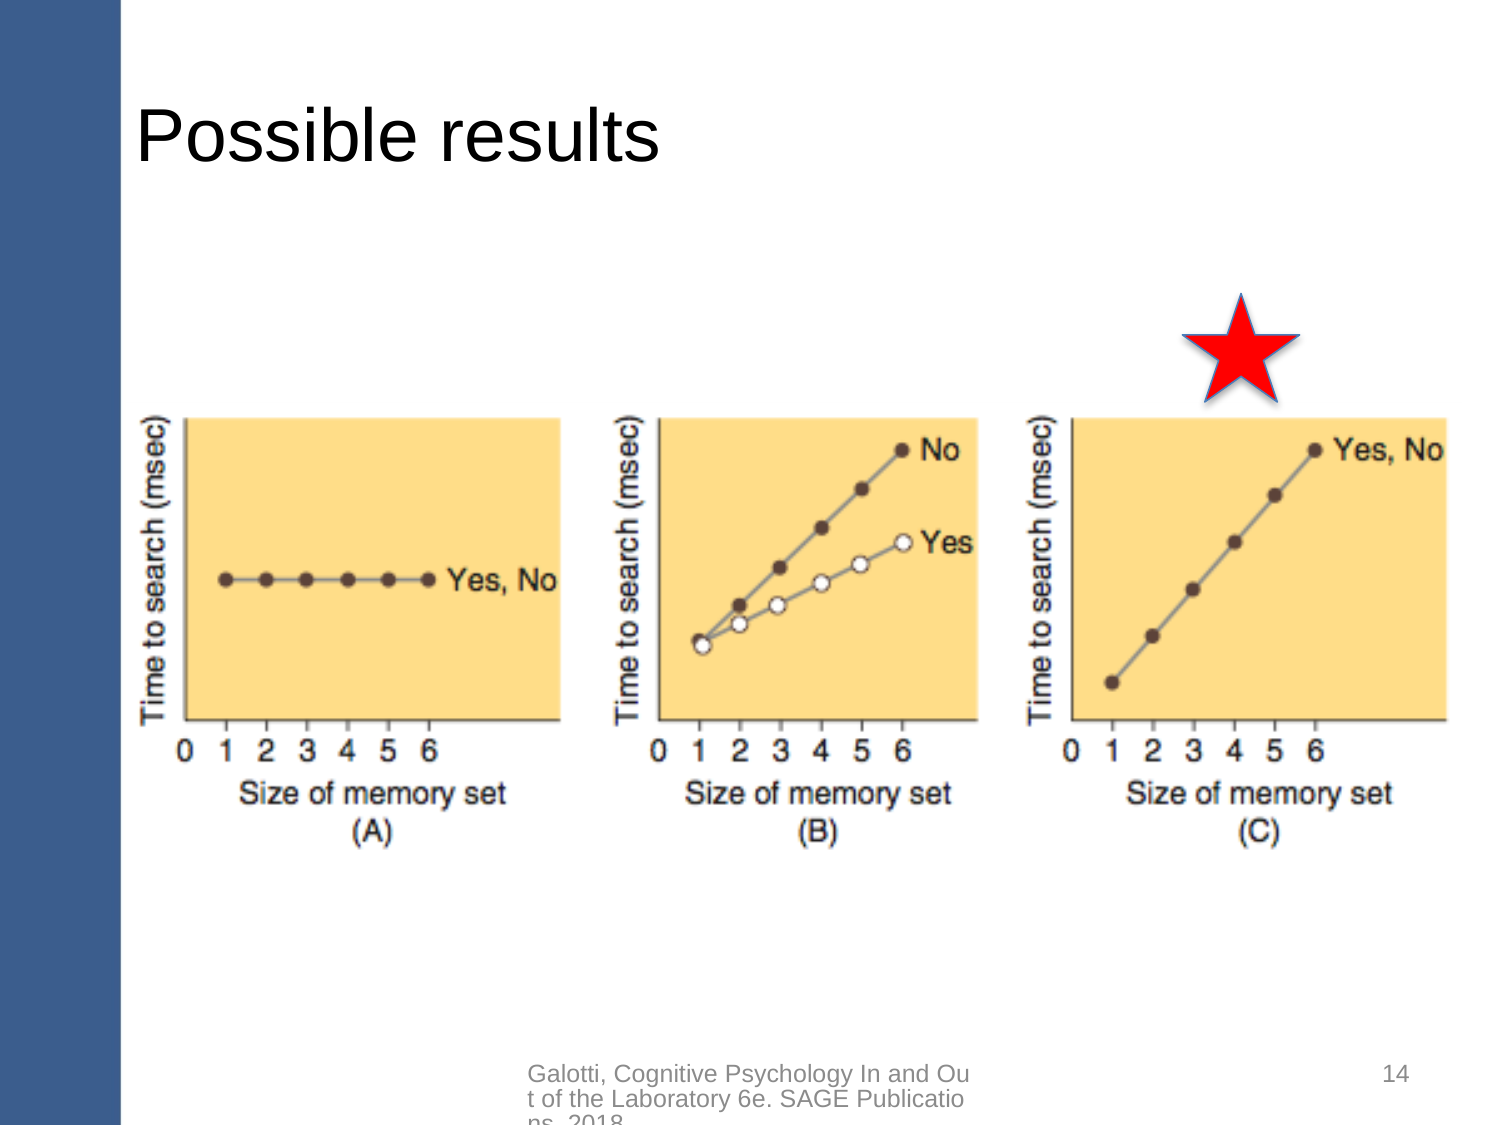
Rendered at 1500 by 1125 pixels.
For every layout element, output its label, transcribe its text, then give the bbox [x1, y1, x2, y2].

slide_number 14 [1074, 1042, 1425, 1103]
text_box [1181, 292, 1301, 400]
picture [0, 0, 1500, 1125]
footer Galotti, Cognitive Psychology In and Out of the Laboratory 6e. SAGE Publications, 2018. [512, 1042, 988, 1103]
title Possible results [120, 37, 1471, 225]
